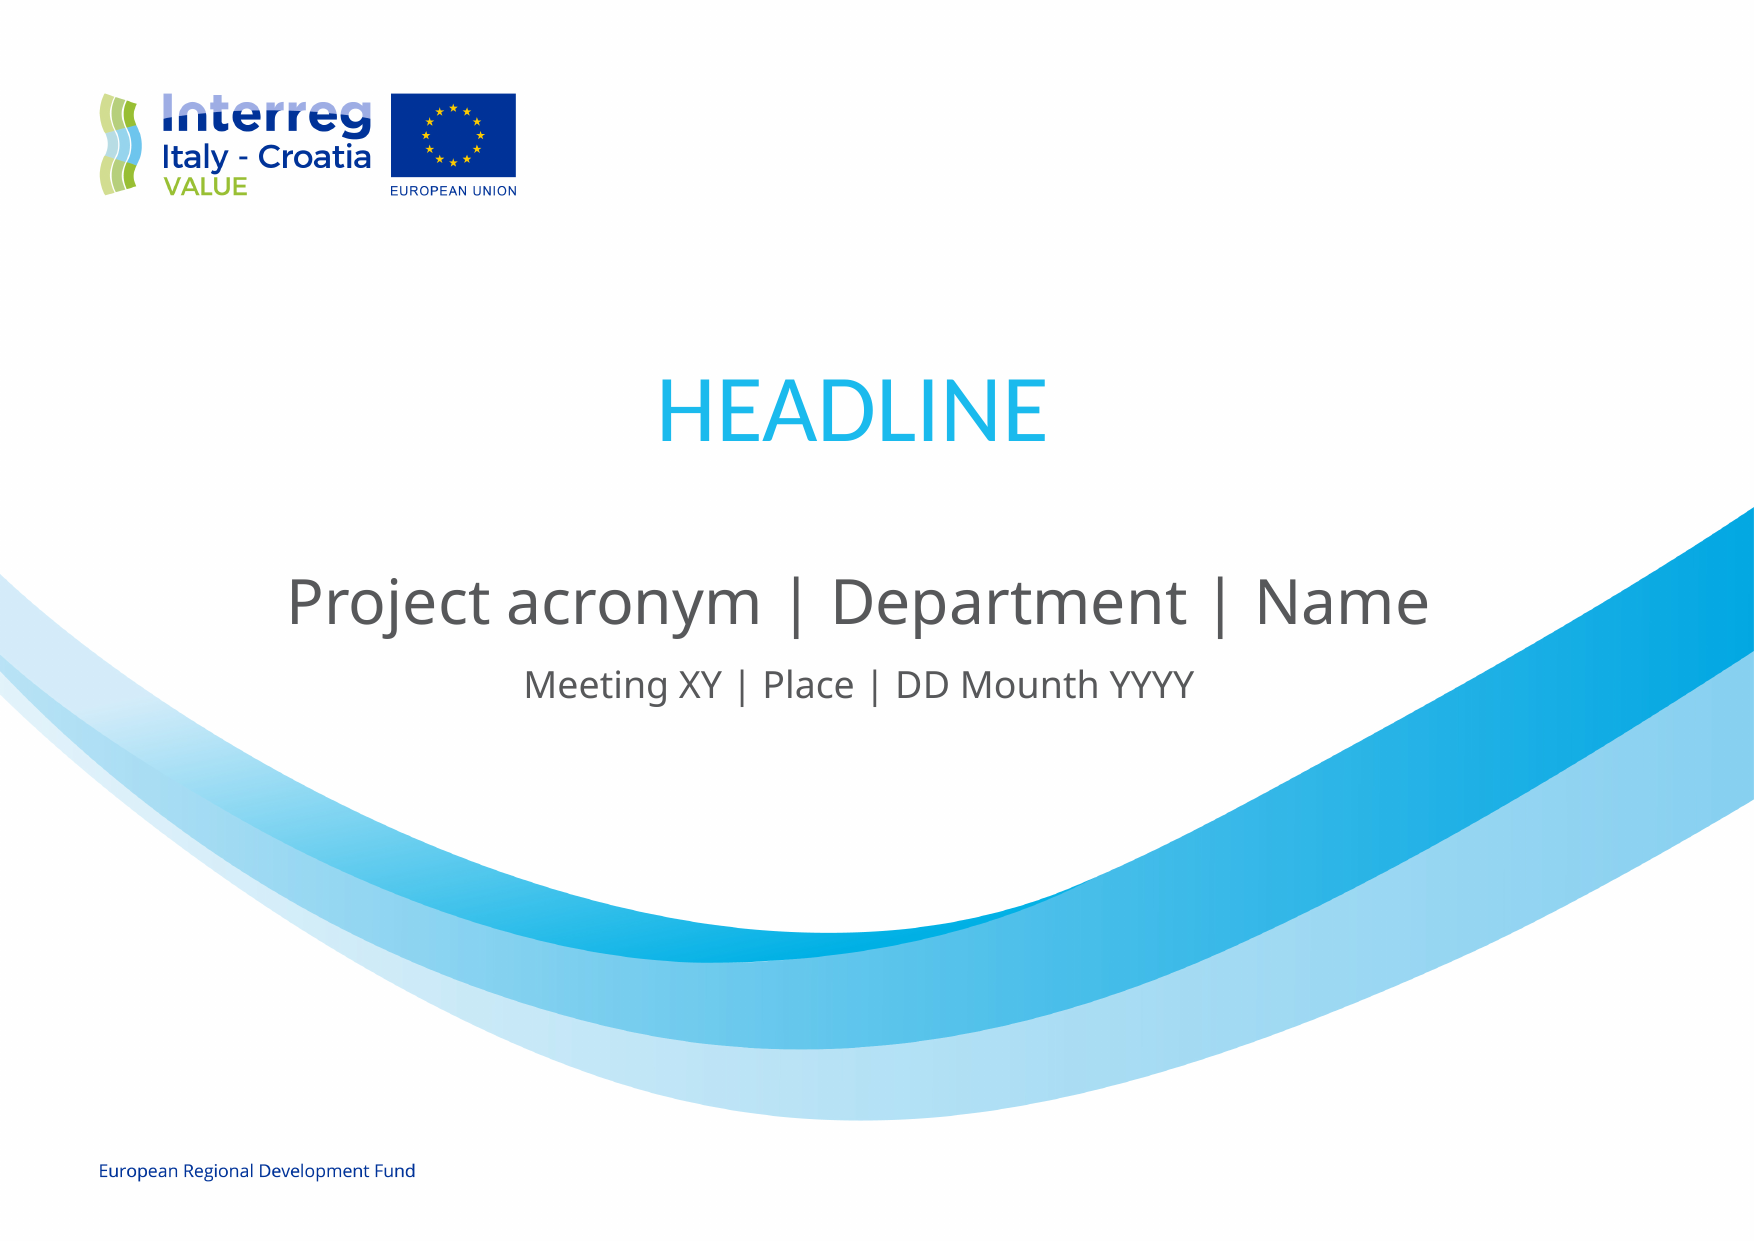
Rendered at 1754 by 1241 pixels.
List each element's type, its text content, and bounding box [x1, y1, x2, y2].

picture [0, 0, 1754, 1241]
text_box Project acronym | Department | Name [156, 553, 1563, 646]
text_box Meeting XY | Place | DD Mounth YYYY [156, 652, 1563, 716]
text_box HEADLINE [427, 337, 1279, 470]
